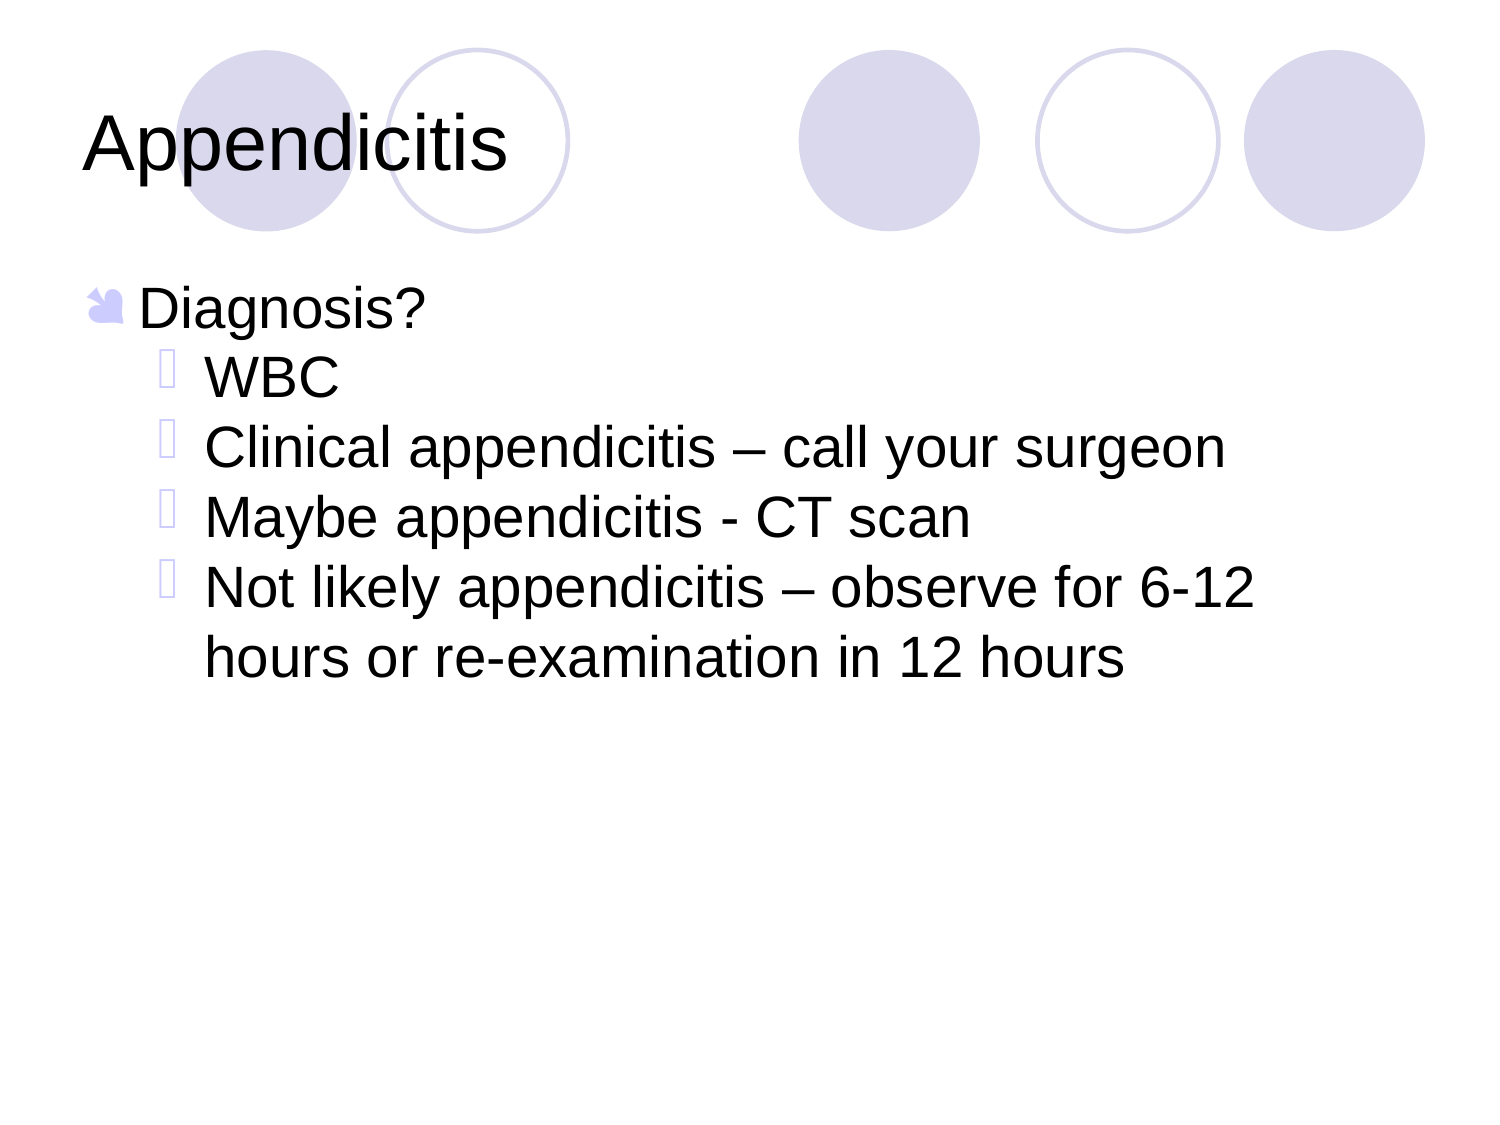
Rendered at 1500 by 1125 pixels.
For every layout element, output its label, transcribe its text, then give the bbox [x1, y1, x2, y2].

title Appendicitis [74, 44, 1426, 234]
list Diagnosis? WBC Clinical appendicitis – call your surgeon Maybe appendicitis - CT scan Not likely appendicitis – observe for 6-12 hours or re-examination in 12 hours [74, 261, 1426, 1007]
